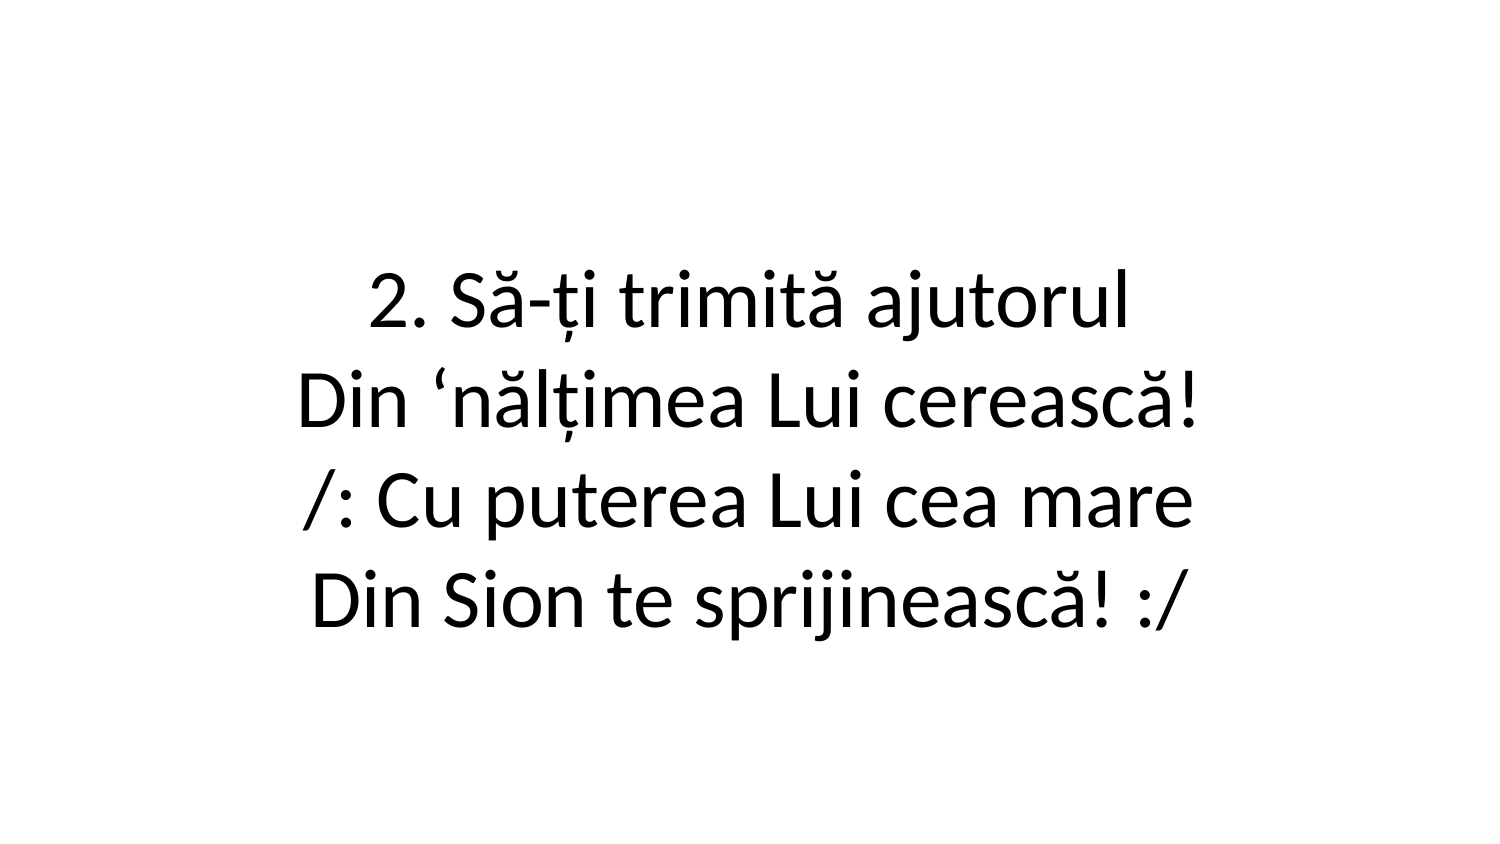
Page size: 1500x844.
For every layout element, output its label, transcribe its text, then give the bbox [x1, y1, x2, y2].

text_box 2. Să-ți trimită ajutorul Din ‘nălțimea Lui cerească! /: Cu puterea Lui cea mare Din Sion te sprijinească! :/ [281, 192, 1219, 652]
